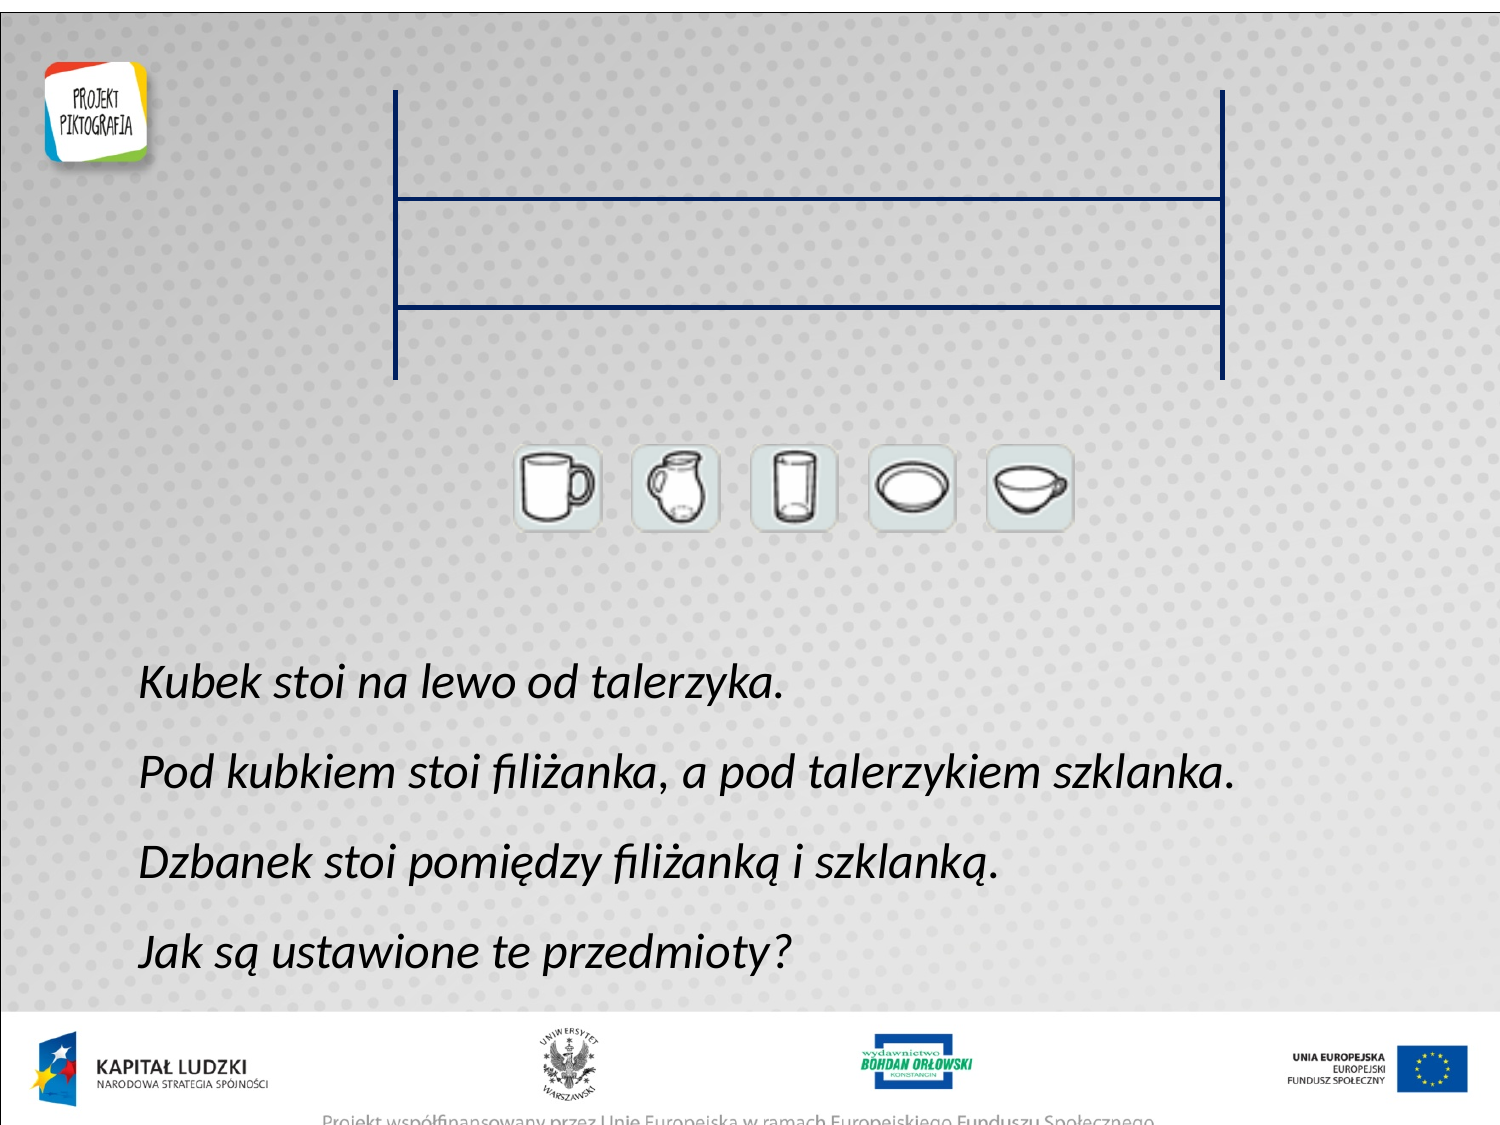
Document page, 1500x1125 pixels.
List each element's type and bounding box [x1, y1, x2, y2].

text_box [395, 89, 1223, 381]
picture [0, 11, 1500, 1125]
